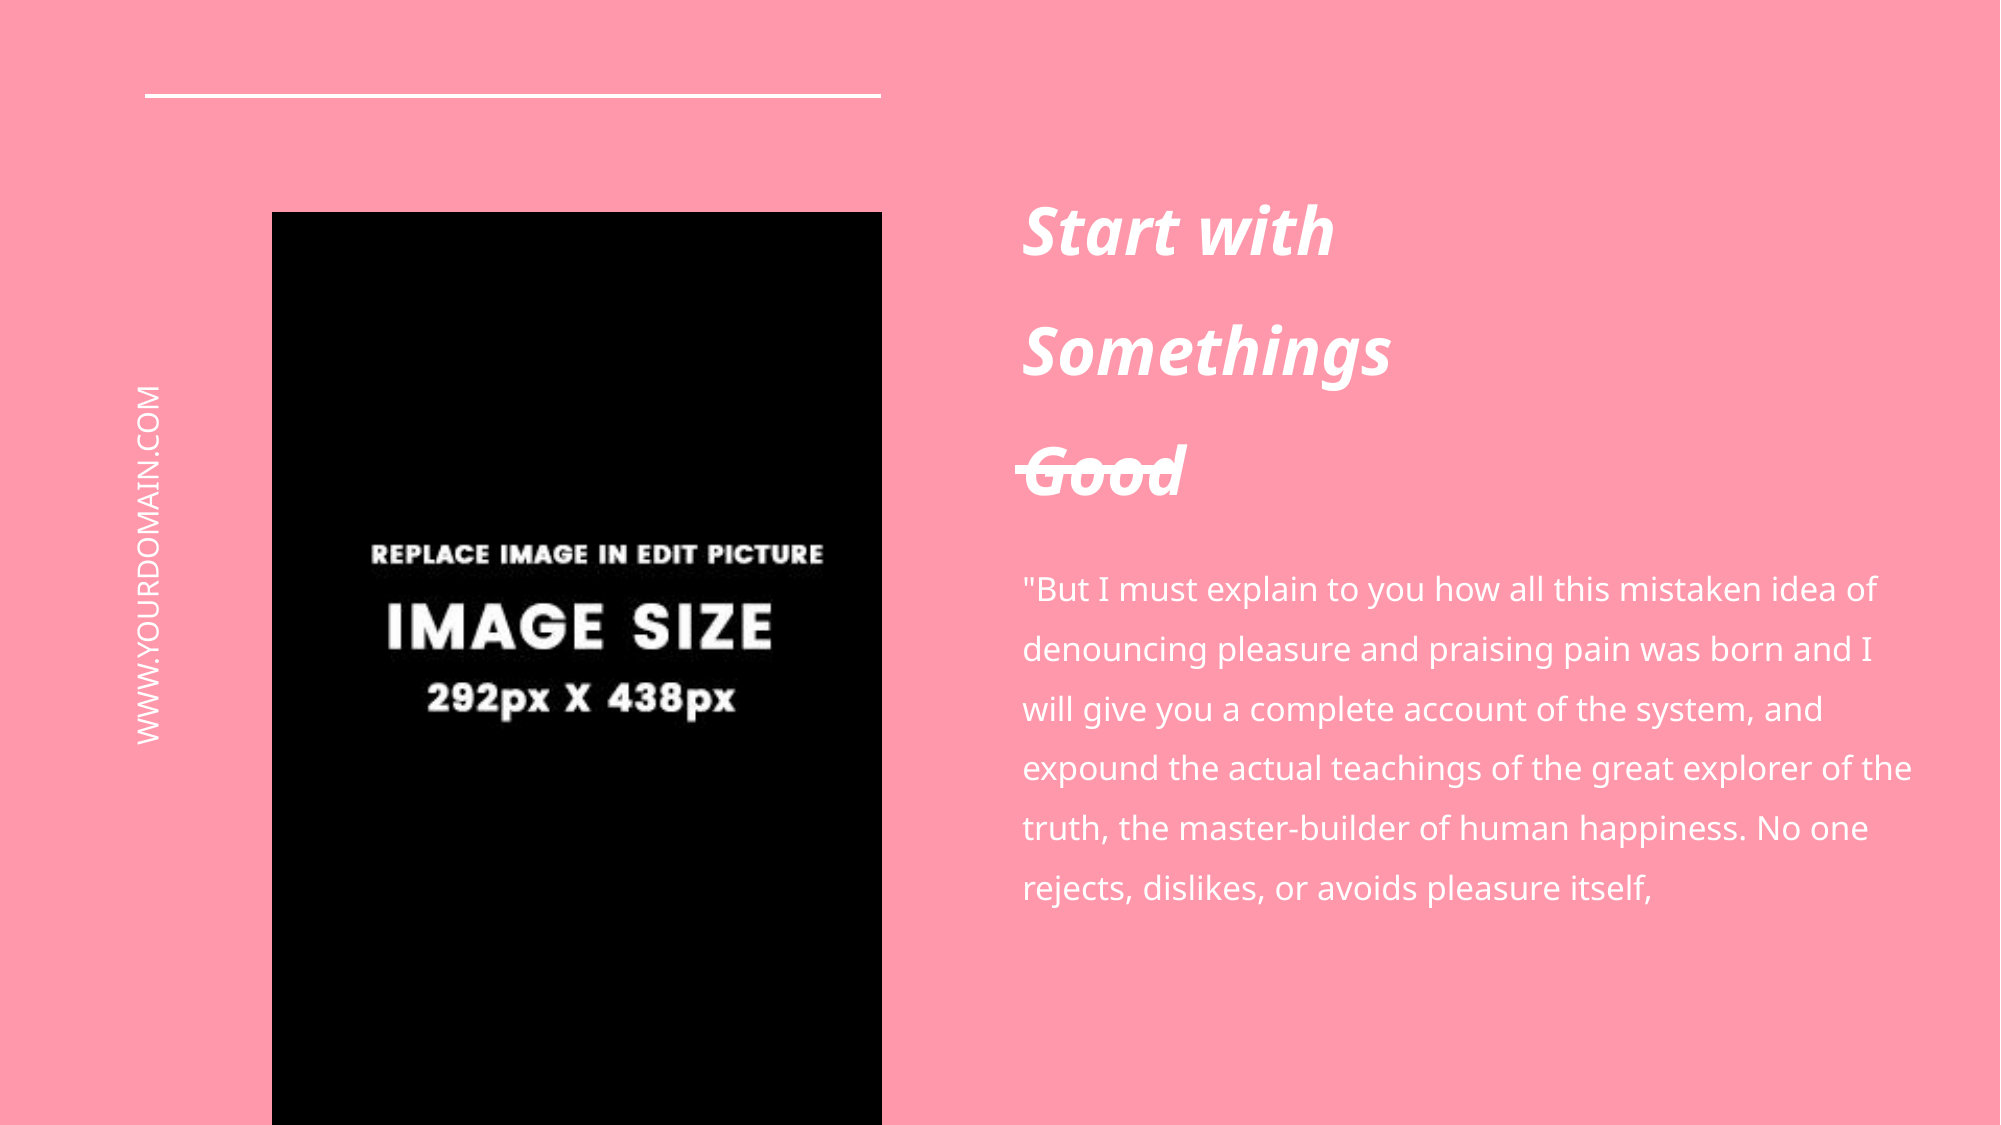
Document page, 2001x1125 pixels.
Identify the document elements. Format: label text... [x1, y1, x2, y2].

text_box WWW.YOURDOMAIN.COM [121, 212, 173, 761]
text_box "But I must explain to you how all this mistaken idea of denouncing pleasure and praising pain was born and I will give you a complete account of the system, and expound the actual teachings of the great explorer of the truth, the master-builder of human happiness. No one rejects, dislikes, or avoids pleasure itself, [1007, 540, 1941, 980]
text_box Start with Somethings Good [1007, 141, 1733, 399]
picture [272, 212, 882, 1125]
